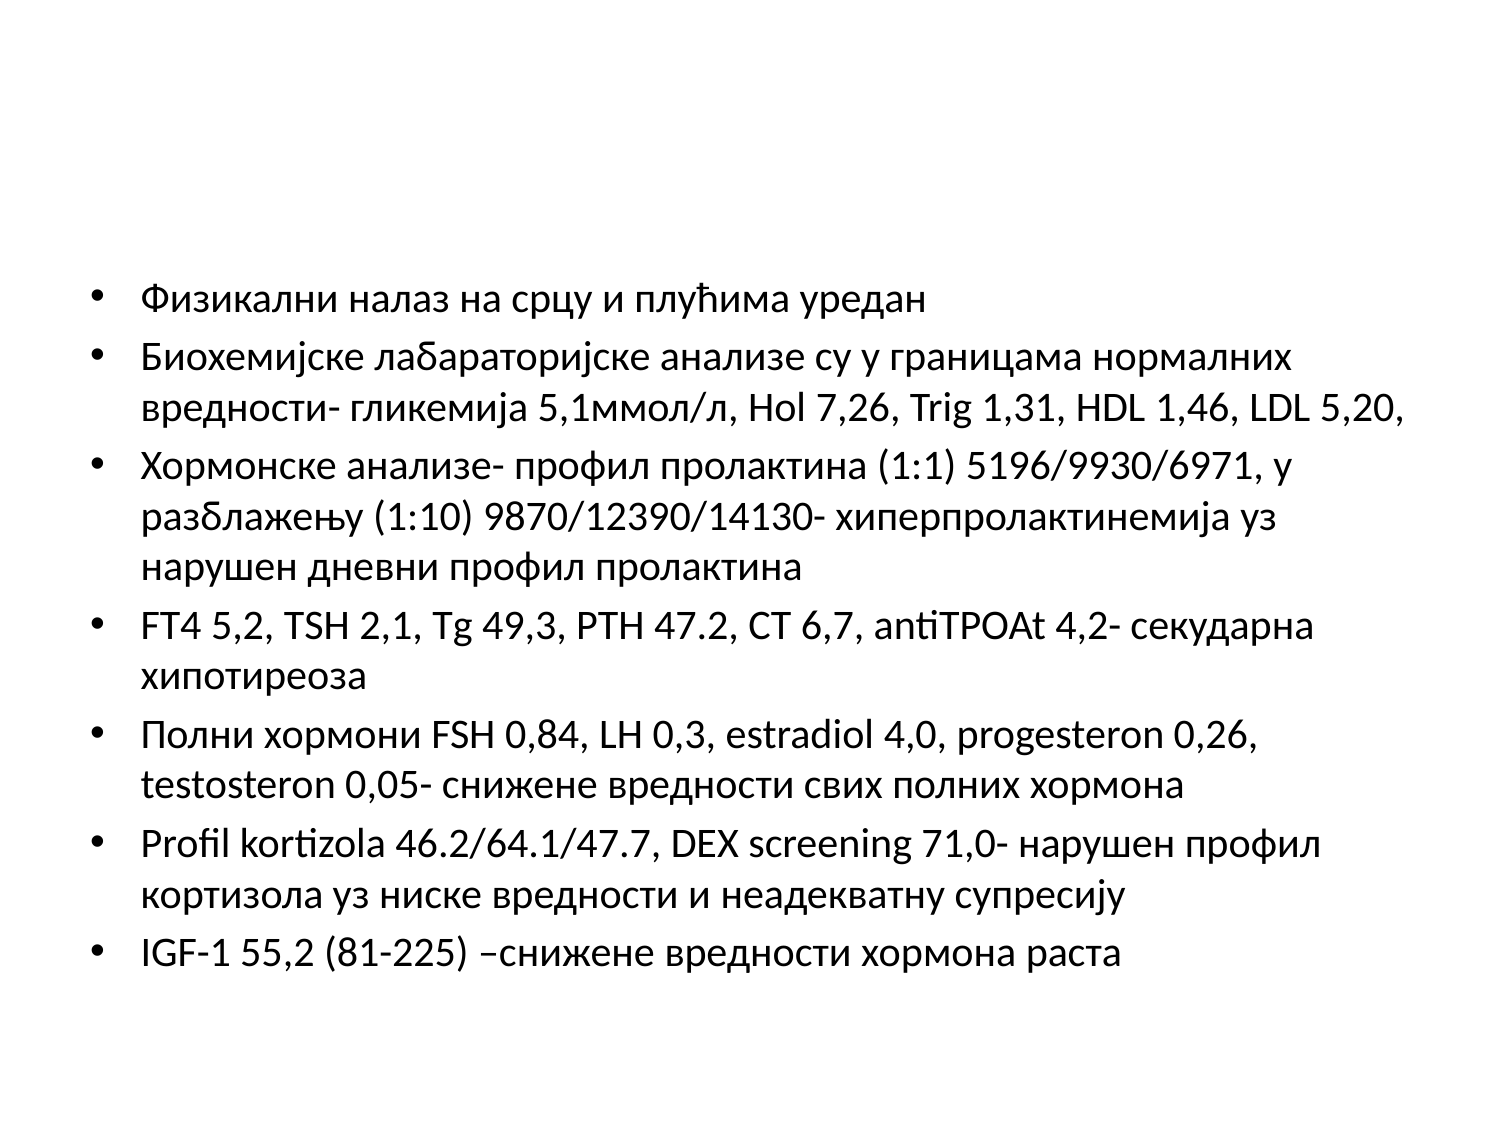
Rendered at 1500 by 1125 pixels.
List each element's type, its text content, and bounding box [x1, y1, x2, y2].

list Физикални налаз на срцу и плућима уредан Биохемијске лабараторијске анализе су у границама нормалних вредности- гликемија 5,1ммол/л, Hol 7,26, Trig 1,31, HDL 1,46, LDL 5,20, Хормонске анализе- профил пролактина (1:1) 5196/9930/6971, у разблажењу (1:10) 9870/12390/14130- хиперпролактинемија уз нарушен дневни профил пролактина FT4 5,2, TSH 2,1, Тg 49,3, PTH 47.2, CT 6,7, antiTPOAt 4,2- секударна хипотиреоза Полни хормони FSH 0,84, LH 0,3, estradiol 4,0, progesteron 0,26, testosteron 0,05- снижене вредности свих полних хормона Profil kortizola 46.2/64.1/47.7, DEX screening 71,0- нарушен профил кортизола уз ниске вредности и неадекватну супресију IGF-1 55,2 (81-225) –снижене вредности хормона раста [75, 262, 1425, 1005]
